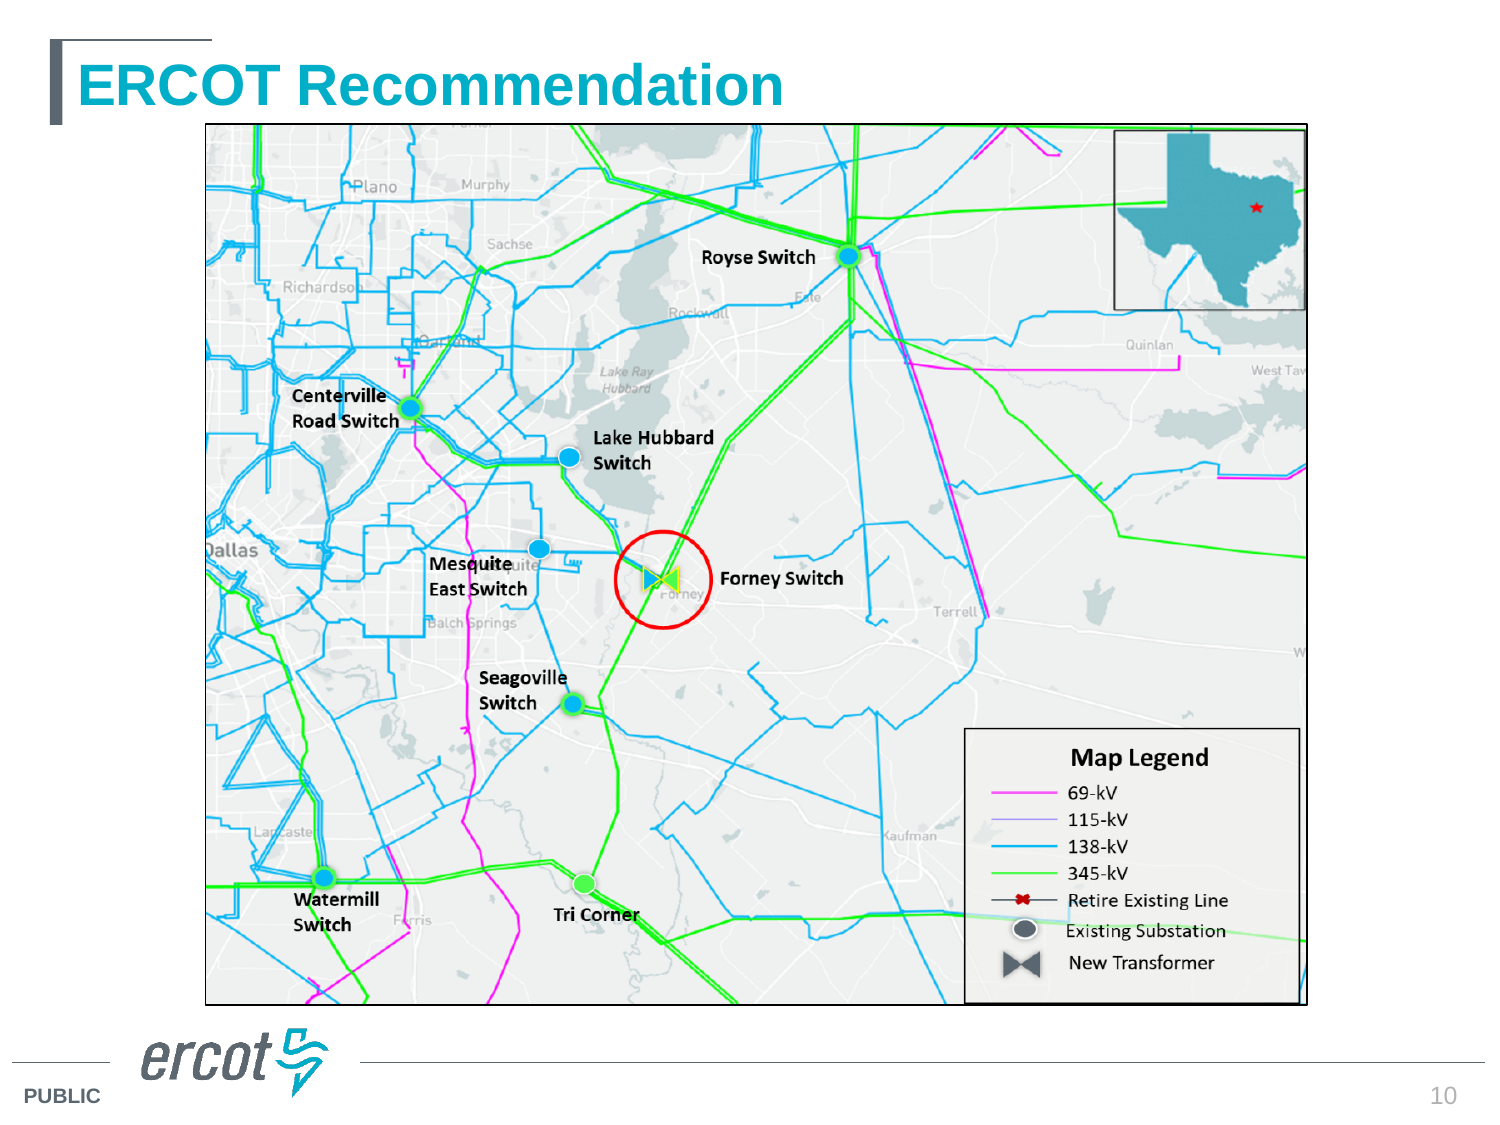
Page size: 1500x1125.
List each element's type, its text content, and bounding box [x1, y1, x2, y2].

picture [137, 1024, 332, 1100]
slide_number 10 [1400, 1076, 1488, 1113]
title ERCOT Recommendation [62, 39, 1450, 125]
picture [206, 124, 1307, 1005]
